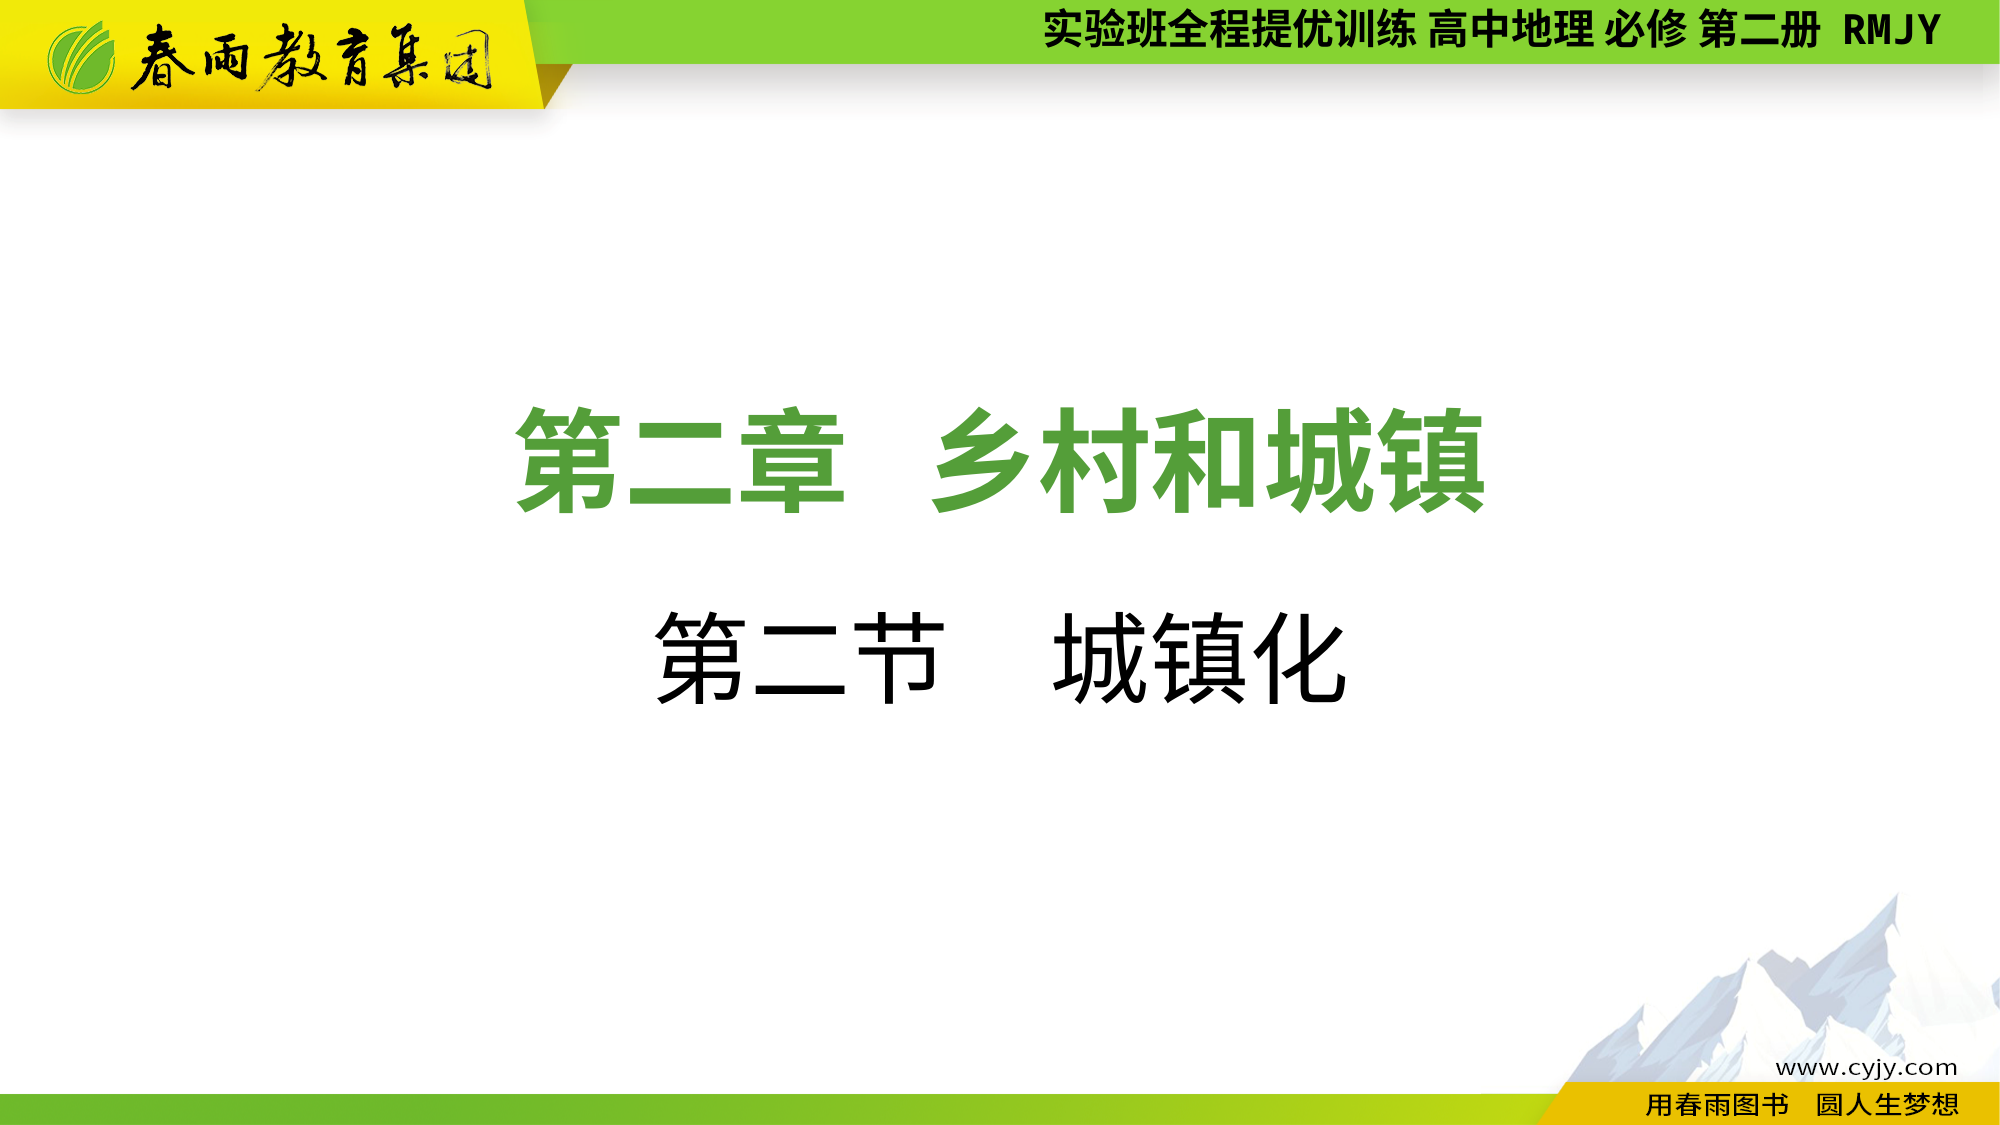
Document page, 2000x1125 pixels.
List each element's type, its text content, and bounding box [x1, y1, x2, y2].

picture [0, 0, 2000, 1125]
text_box 第二节 城镇化 [54, 528, 1946, 724]
text_box 第二章 乡村和城镇 [54, 316, 1946, 528]
